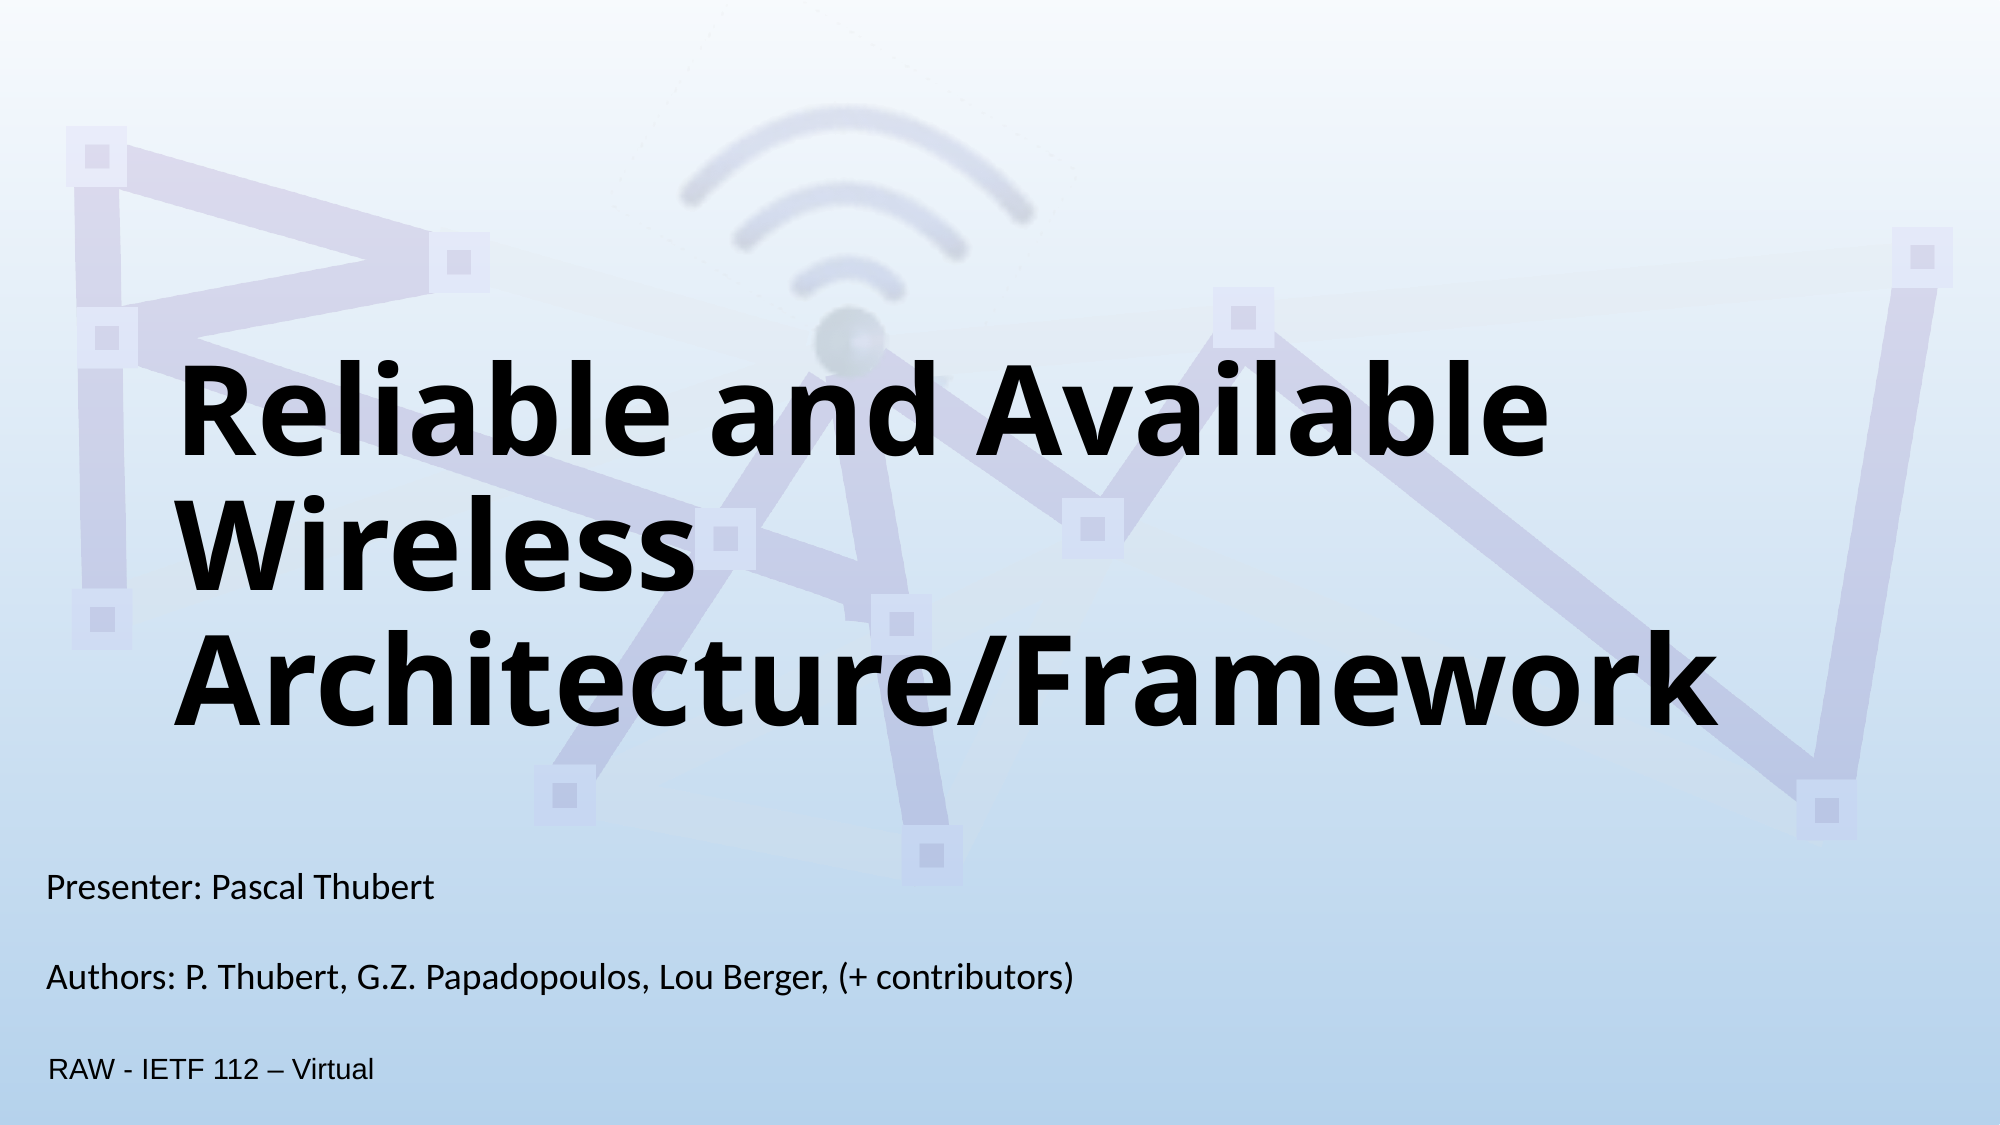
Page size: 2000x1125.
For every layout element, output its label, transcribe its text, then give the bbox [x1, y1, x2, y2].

picture [0, 0, 2000, 976]
text_box Presenter: Pascal Thubert Authors: P. Thubert, G.Z. Papadopoulos, Lou Berger, (+ contributors) [31, 976, 1140, 1004]
